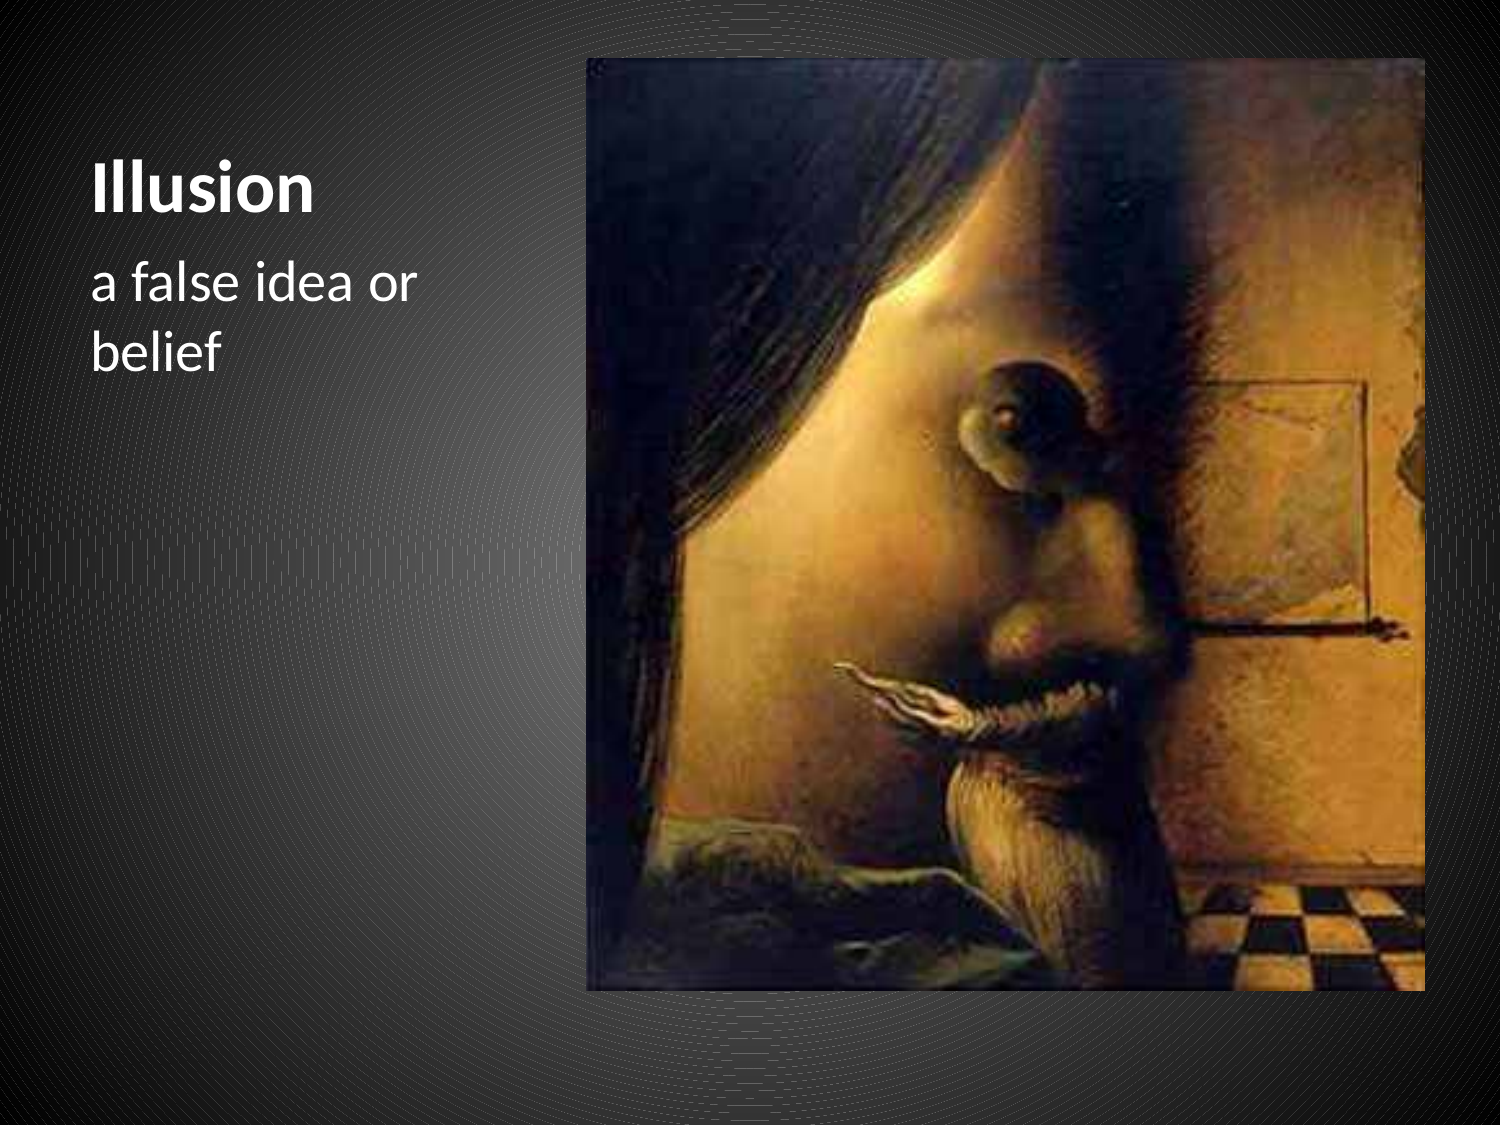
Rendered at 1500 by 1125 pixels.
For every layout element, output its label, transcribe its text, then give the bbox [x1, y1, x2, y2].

list a false idea or belief [75, 235, 569, 1005]
title Illusion [75, 44, 569, 235]
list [586, 44, 1426, 1006]
